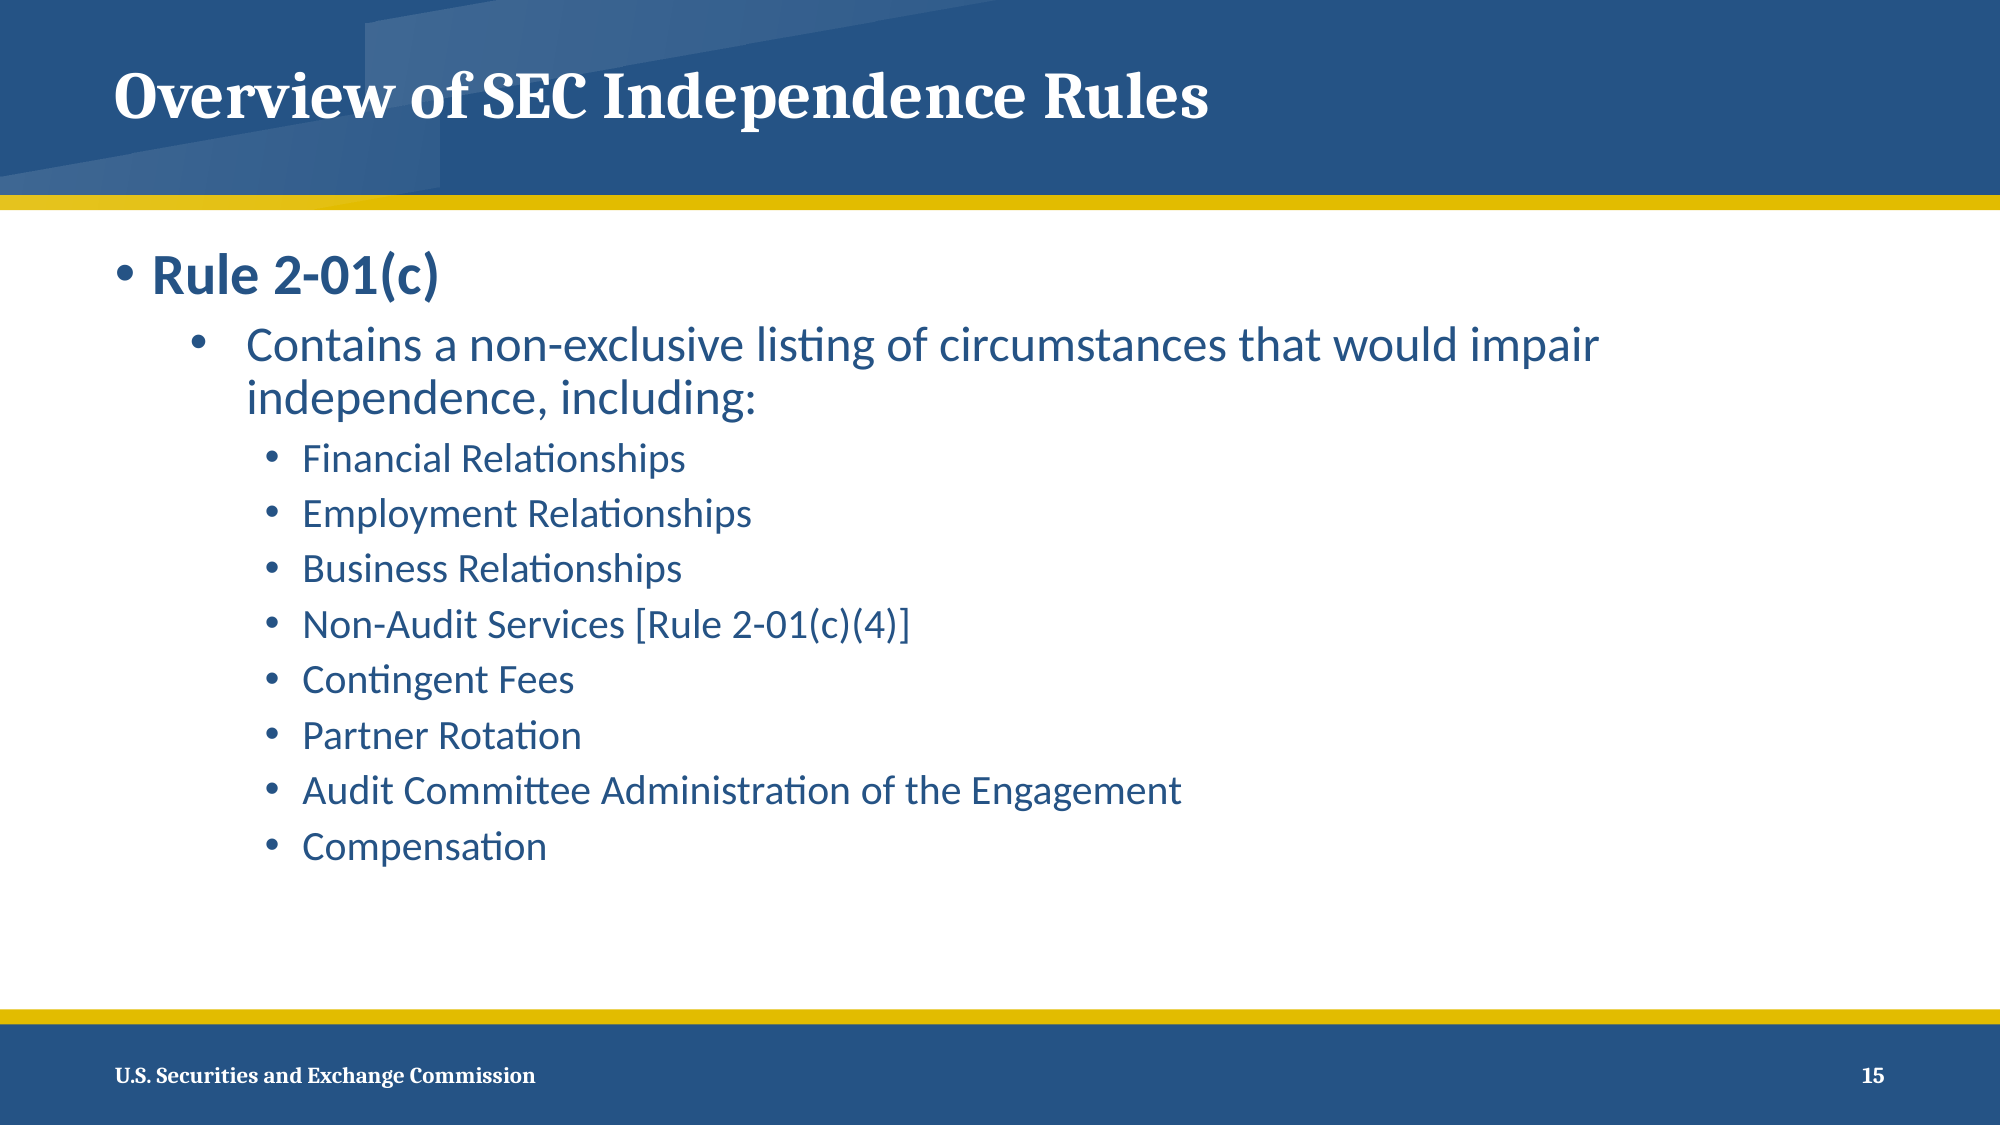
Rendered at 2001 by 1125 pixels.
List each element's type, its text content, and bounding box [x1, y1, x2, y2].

title Overview of SEC Independence Rules [99, 32, 1900, 161]
list Rule 2-01(c) Contains a non-exclusive listing of circumstances that would impair independence, including: Financial Relationships Employment Relationships Business Relationships Non-Audit Services [Rule 2-01(c)(4)] Contingent Fees Partner Rotation Audit Committee Administration of the Engagement Compensation [99, 236, 1806, 980]
slide_number 15 [1449, 1059, 1900, 1090]
